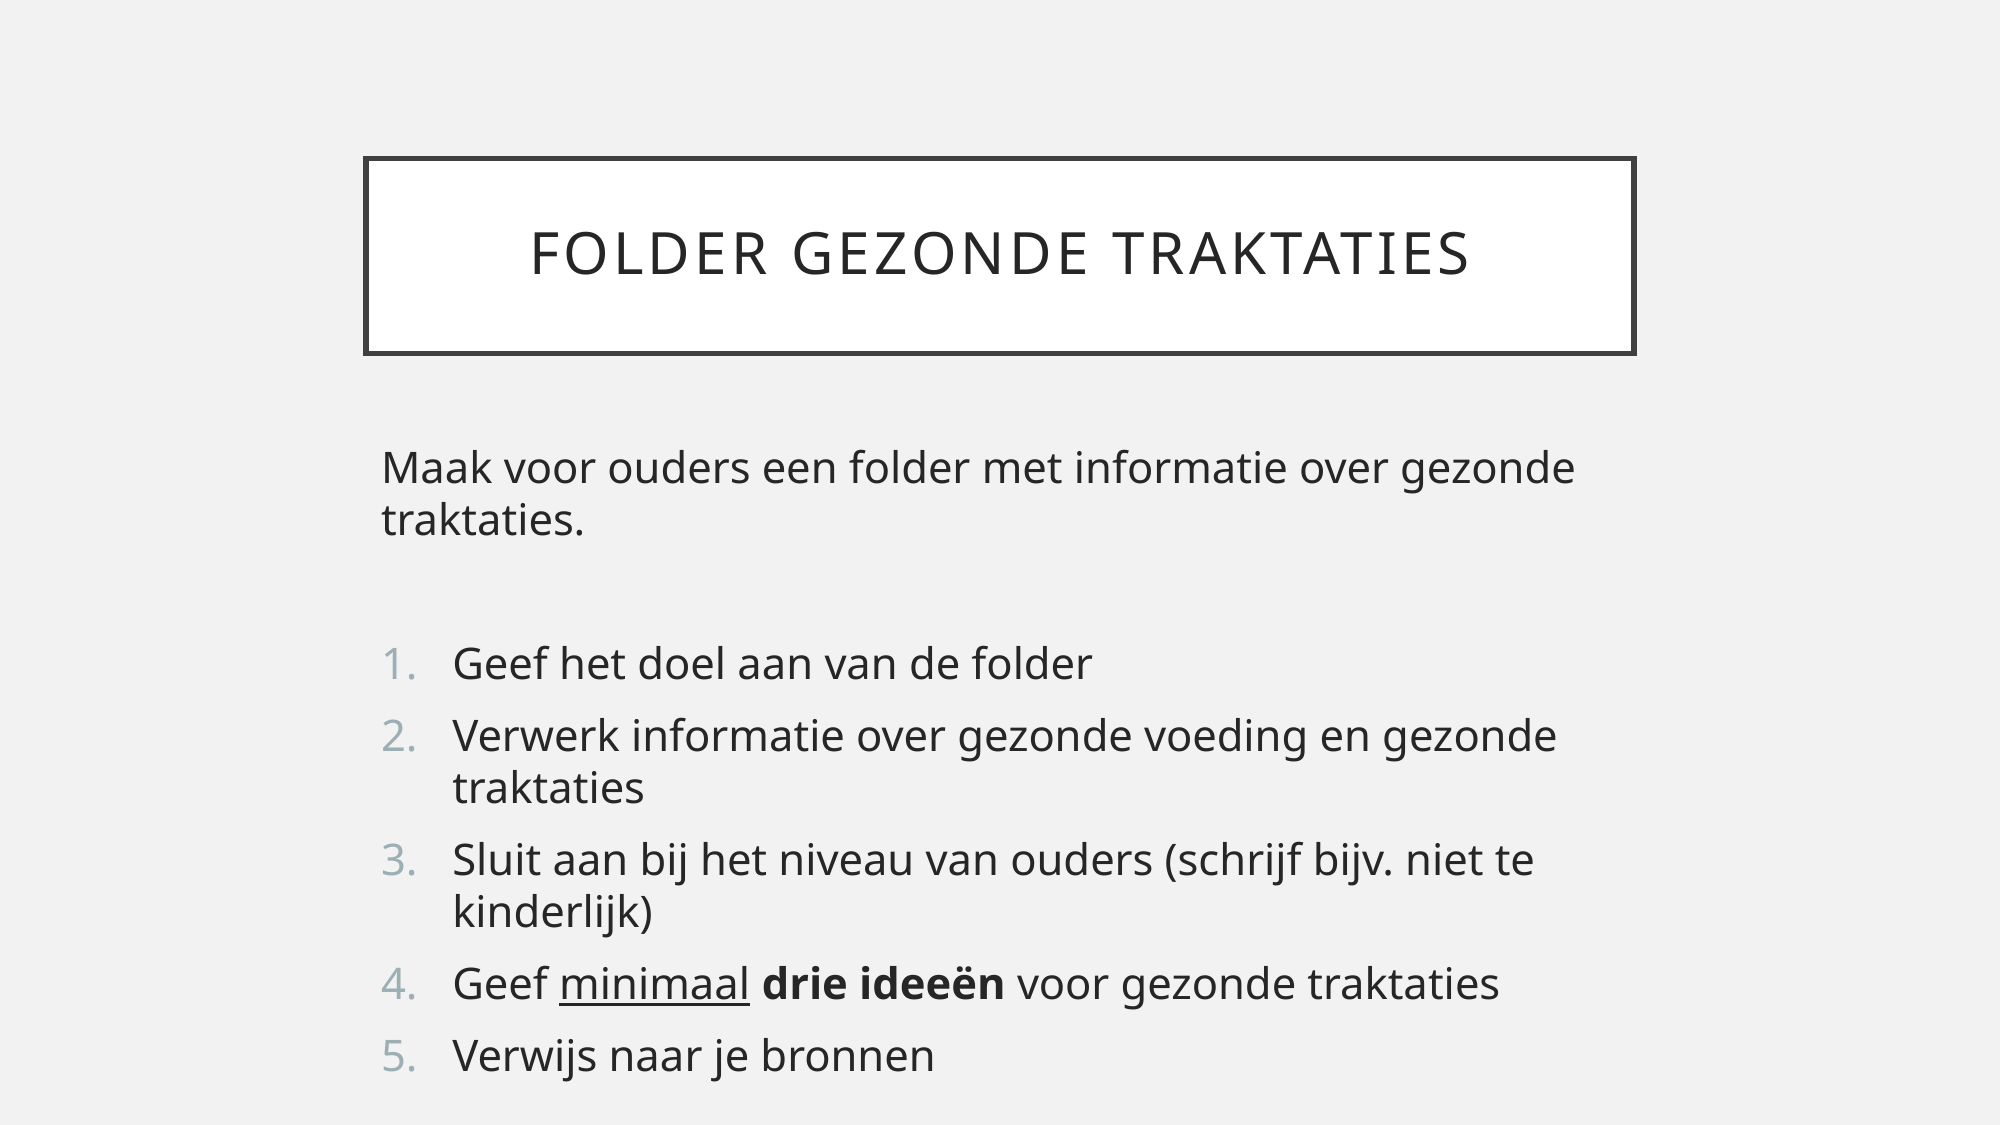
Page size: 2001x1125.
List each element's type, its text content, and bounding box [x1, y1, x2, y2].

title Folder Gezonde traktaties [363, 156, 1637, 356]
list Maak voor ouders een folder met informatie over gezonde traktaties. Geef het doel aan van de folder Verwerk informatie over gezonde voeding en gezonde traktaties Sluit aan bij het niveau van ouders (schrijf bijv. niet te kinderlijk) Geef minimaal drie ideeën voor gezonde traktaties Verwijs naar je bronnen [366, 432, 1652, 1088]
